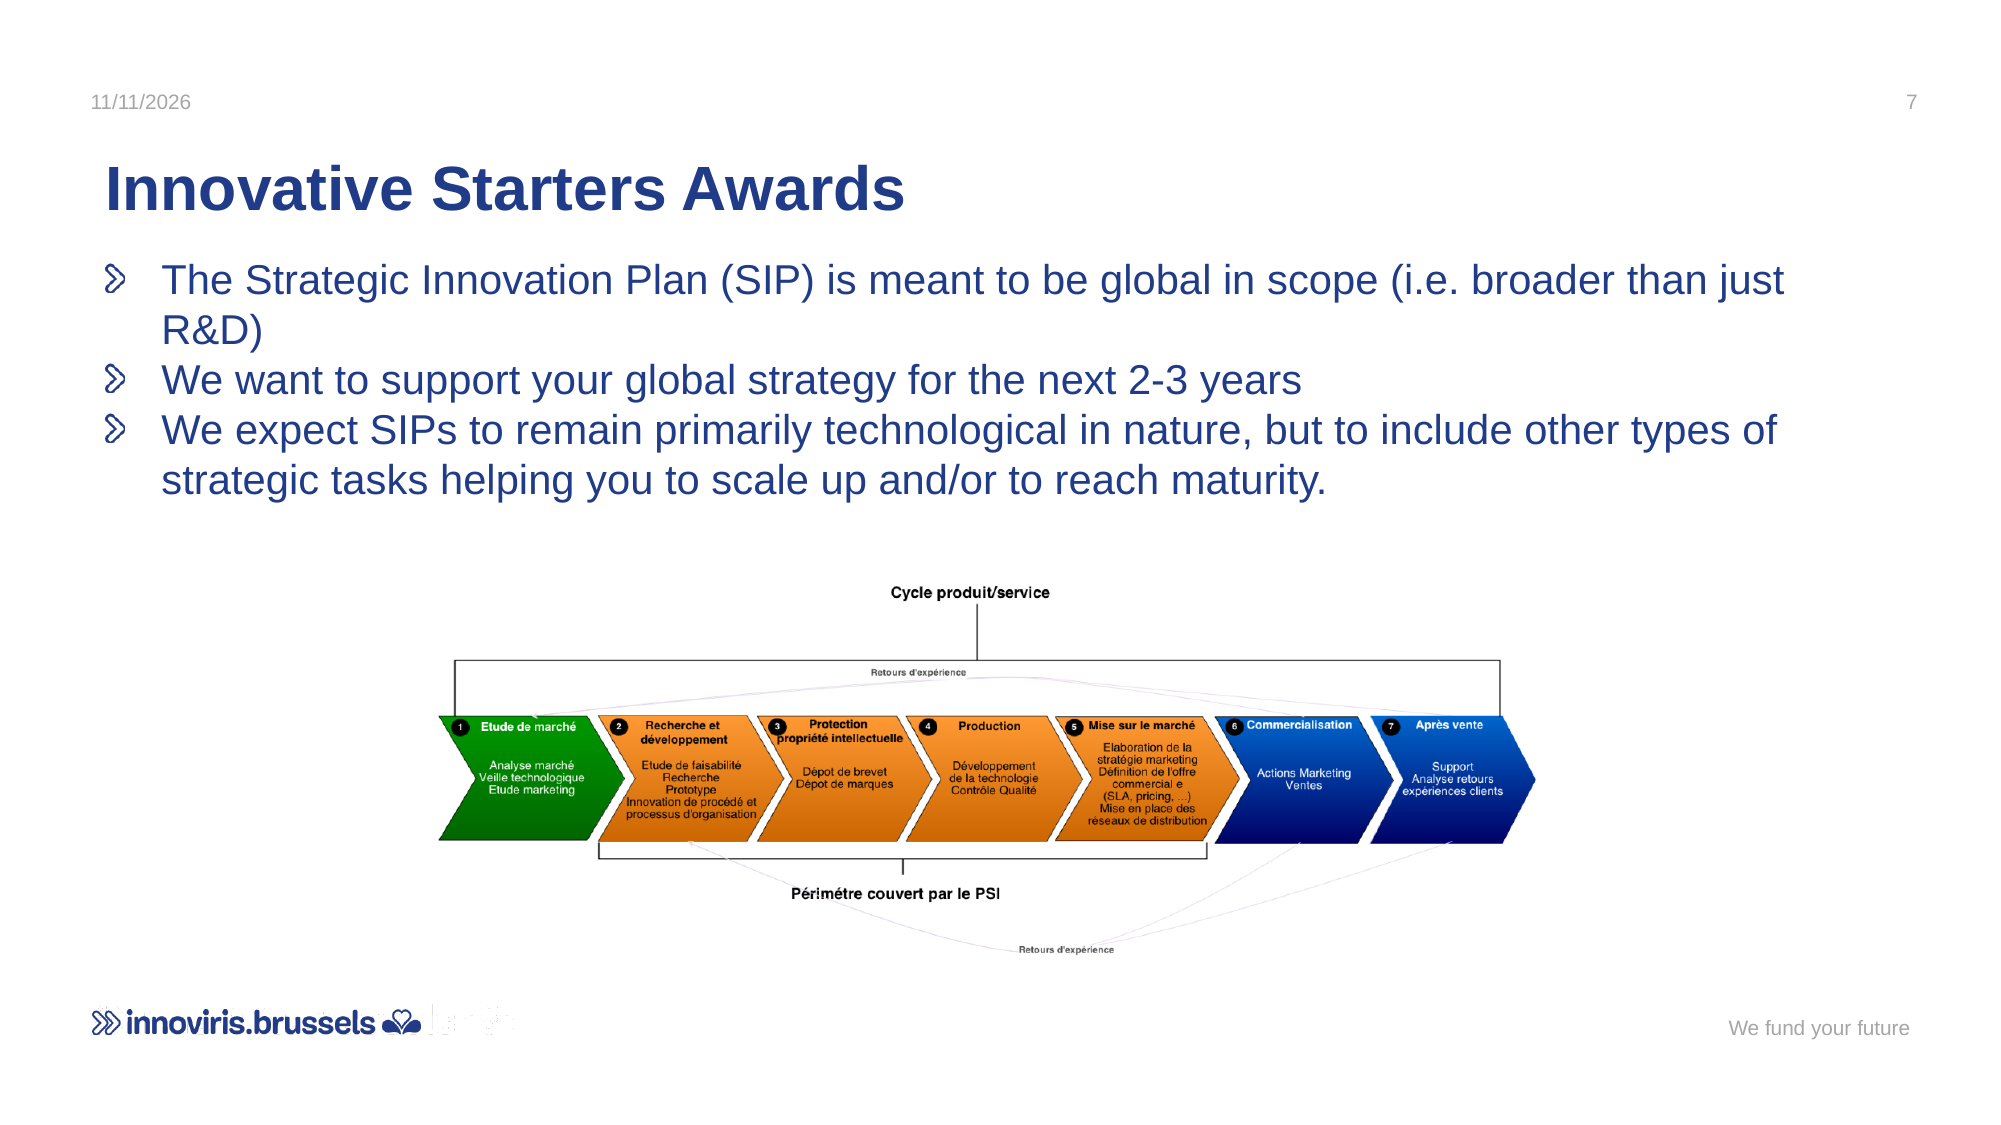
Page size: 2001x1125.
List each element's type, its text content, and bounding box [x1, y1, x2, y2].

picture [424, 563, 1536, 962]
list The Strategic Innovation Plan (SIP) is meant to be global in scope (i.e. broader than just R&D) We want to support your global strategy for the next 2-3 years We expect SIPs to remain primarily technological in nature, but to include other types of strategic tasks helping you to scale up and/or to reach maturity. [90, 245, 1910, 564]
picture [105, 263, 125, 293]
picture [90, 1002, 514, 1035]
picture [105, 363, 125, 393]
picture [105, 413, 125, 443]
list Innovative Starters Awards [90, 140, 1910, 232]
footer We fund your future [1250, 996, 1926, 1057]
slide_number 7 [1482, 70, 1933, 131]
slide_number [75, 70, 526, 131]
